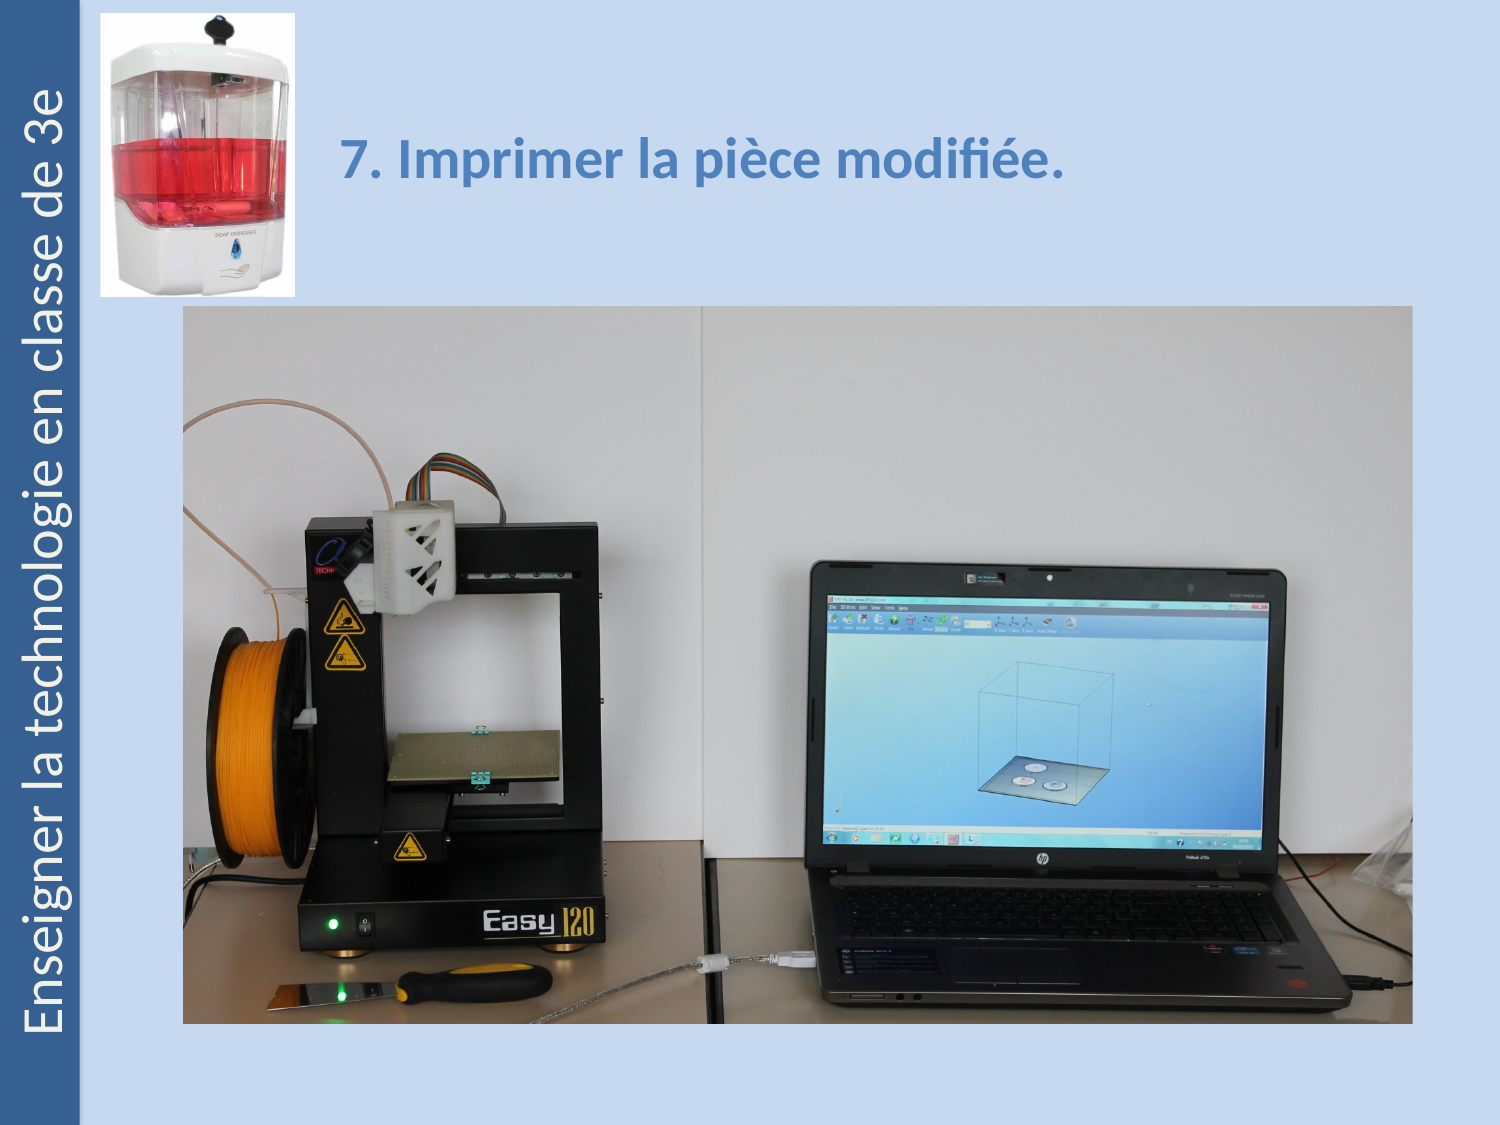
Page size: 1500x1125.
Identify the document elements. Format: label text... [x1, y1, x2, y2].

picture [182, 306, 1413, 1024]
text_box 7. Imprimer la pièce modifiée. [324, 112, 1459, 198]
picture [100, 13, 296, 298]
text_box Enseigner la technologie en classe de 3e [0, 0, 80, 1125]
